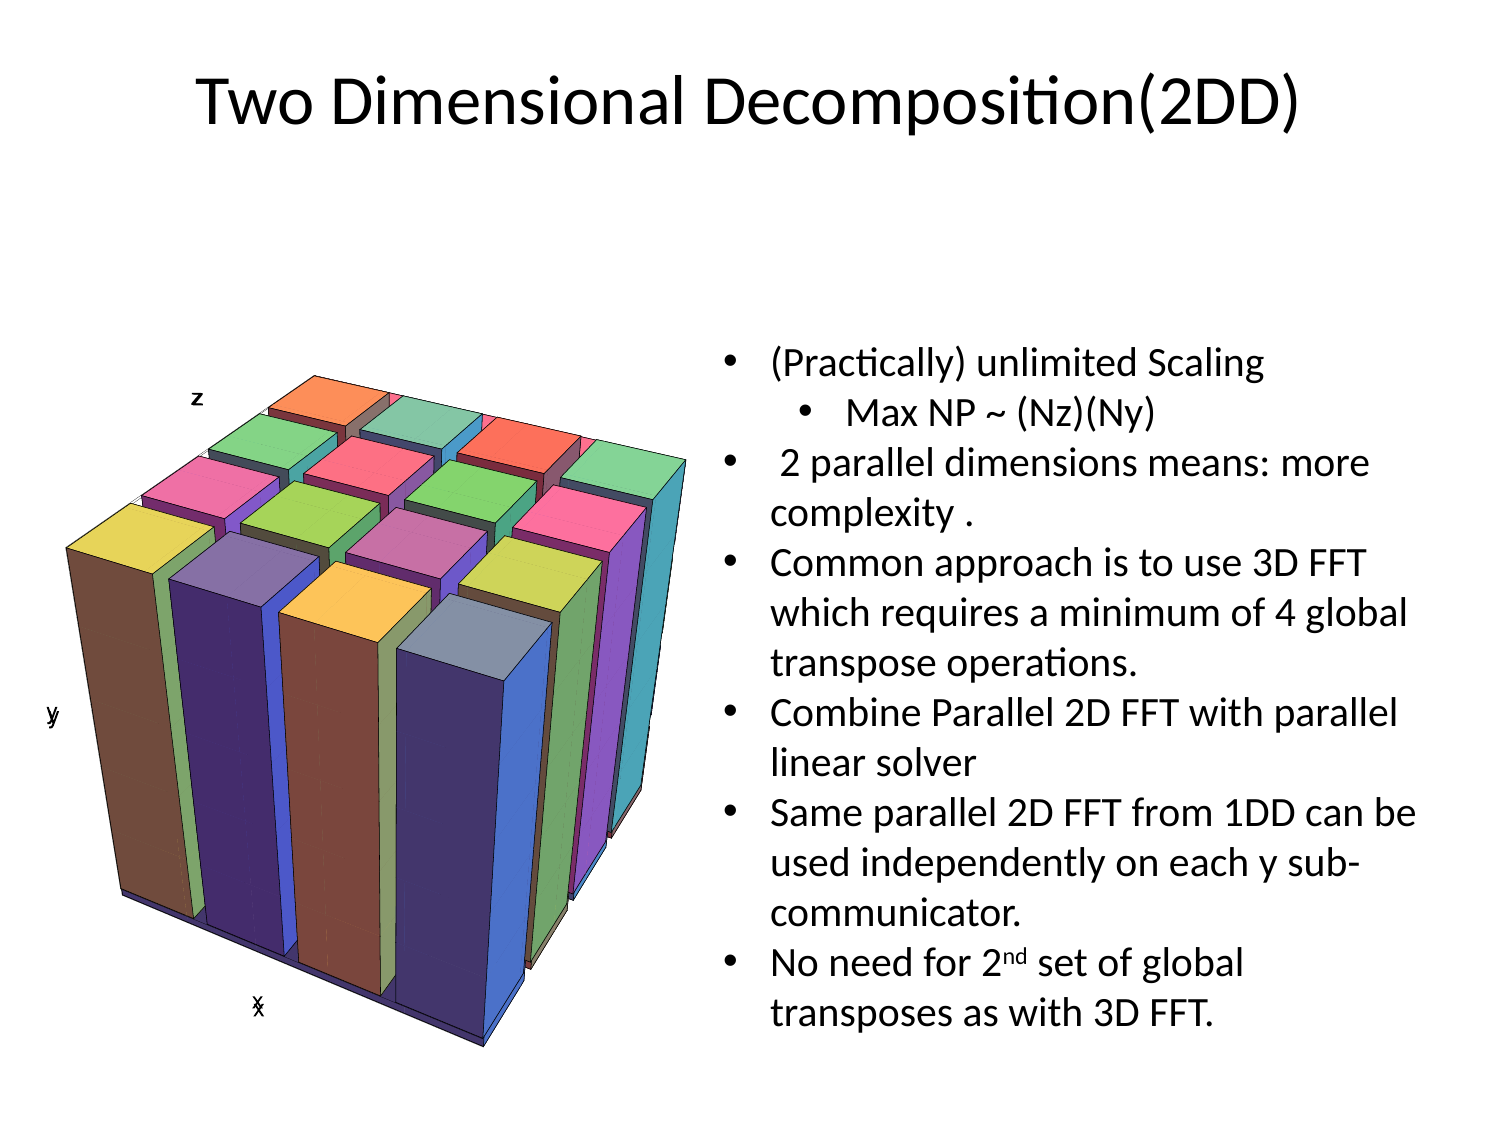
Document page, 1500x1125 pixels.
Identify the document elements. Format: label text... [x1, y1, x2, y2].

title Two Dimensional Decomposition(2DD) [75, 45, 1425, 233]
picture [46, 374, 690, 1051]
text_box (Practically) unlimited Scaling Max NP ~ (Nz)(Ny) 2 parallel dimensions means: more complexity . Common approach is to use 3D FFT which requires a minimum of 4 global transpose operations. Combine Parallel 2D FFT with parallel linear solver Same parallel 2D FFT from 1DD can be used independently on each y sub-communicator. No need for 2nd set of global transposes as with 3D FFT. [708, 267, 1434, 1043]
